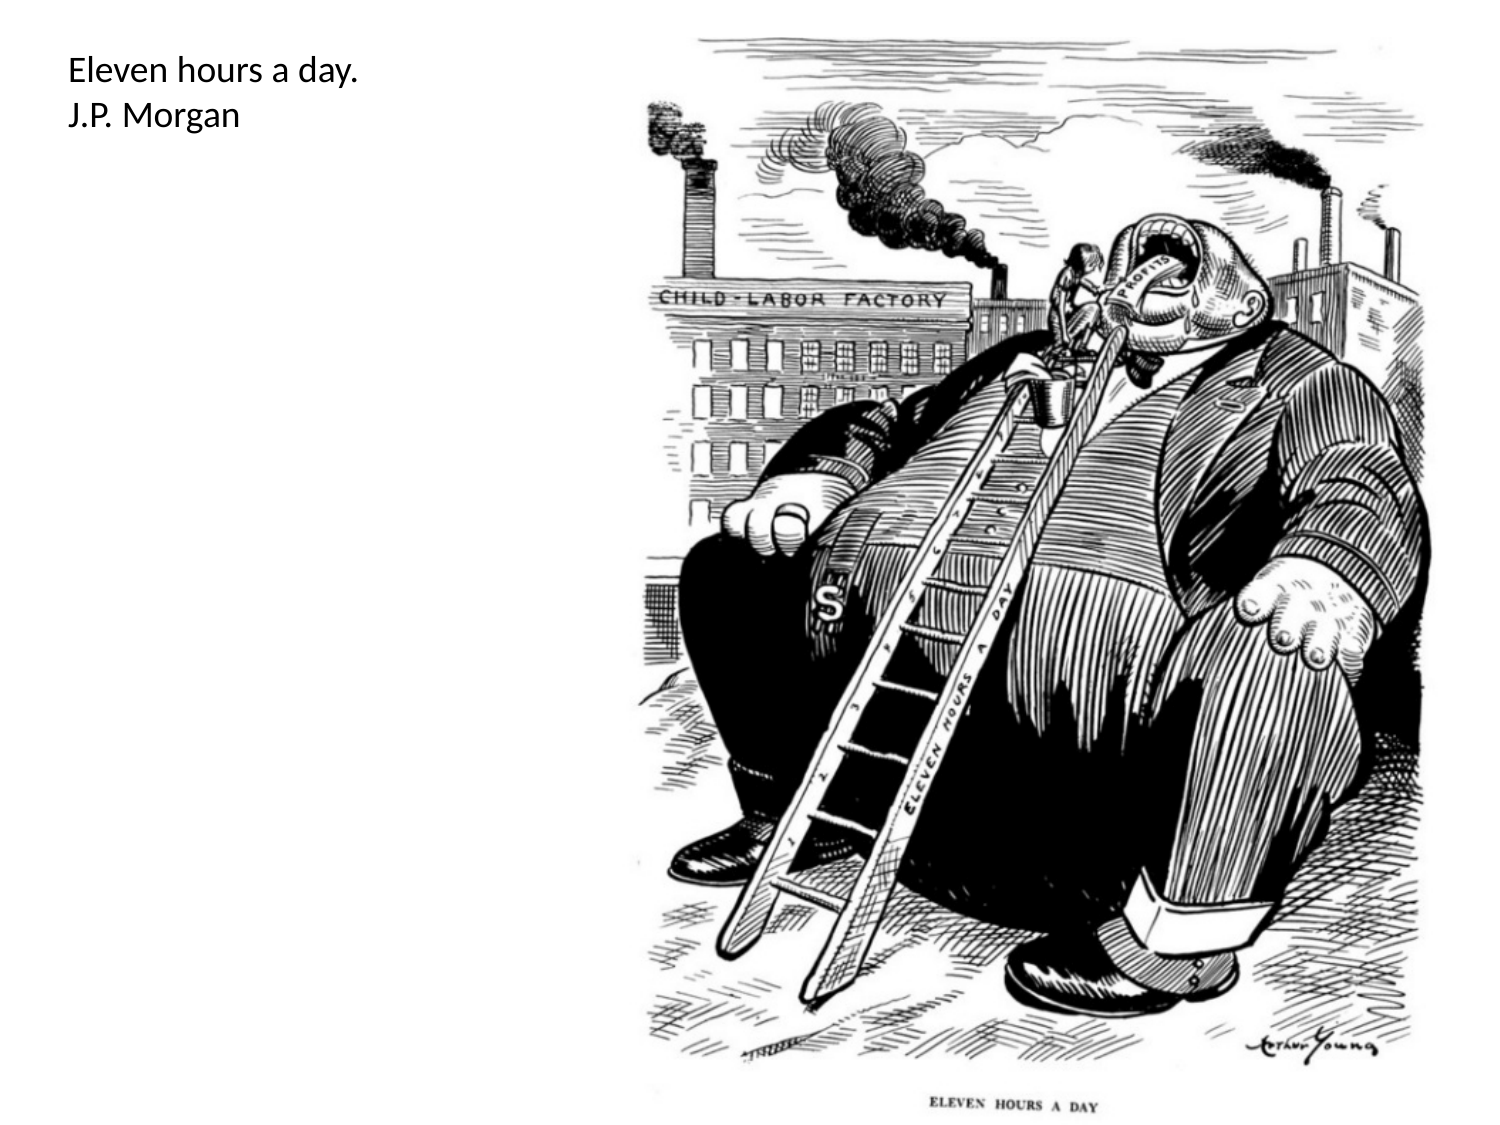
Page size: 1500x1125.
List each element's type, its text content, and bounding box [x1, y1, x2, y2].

picture [606, 37, 1460, 1125]
text_box Eleven hours a day. J.P. Morgan [53, 37, 604, 143]
